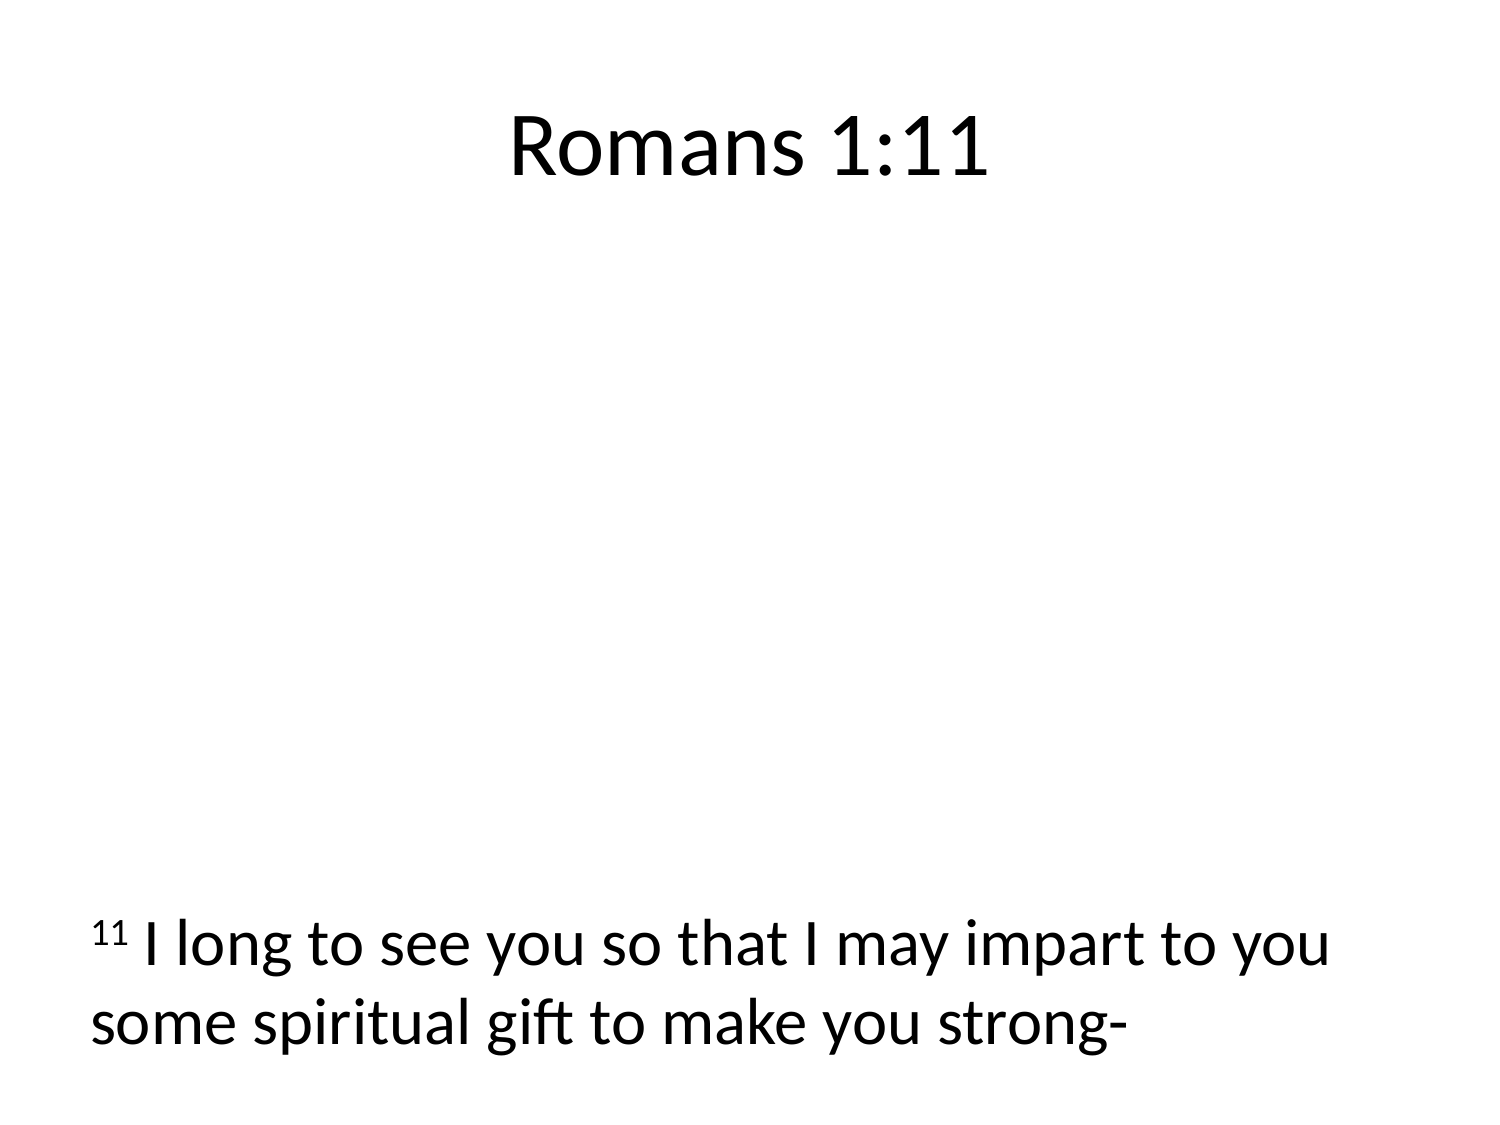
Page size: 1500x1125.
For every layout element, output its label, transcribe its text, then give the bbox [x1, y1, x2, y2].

title Romans 1:11 [75, 45, 1425, 233]
list 11 I long to see you so that I may impart to you some spiritual gift to make you strong- [75, 262, 1425, 1005]
